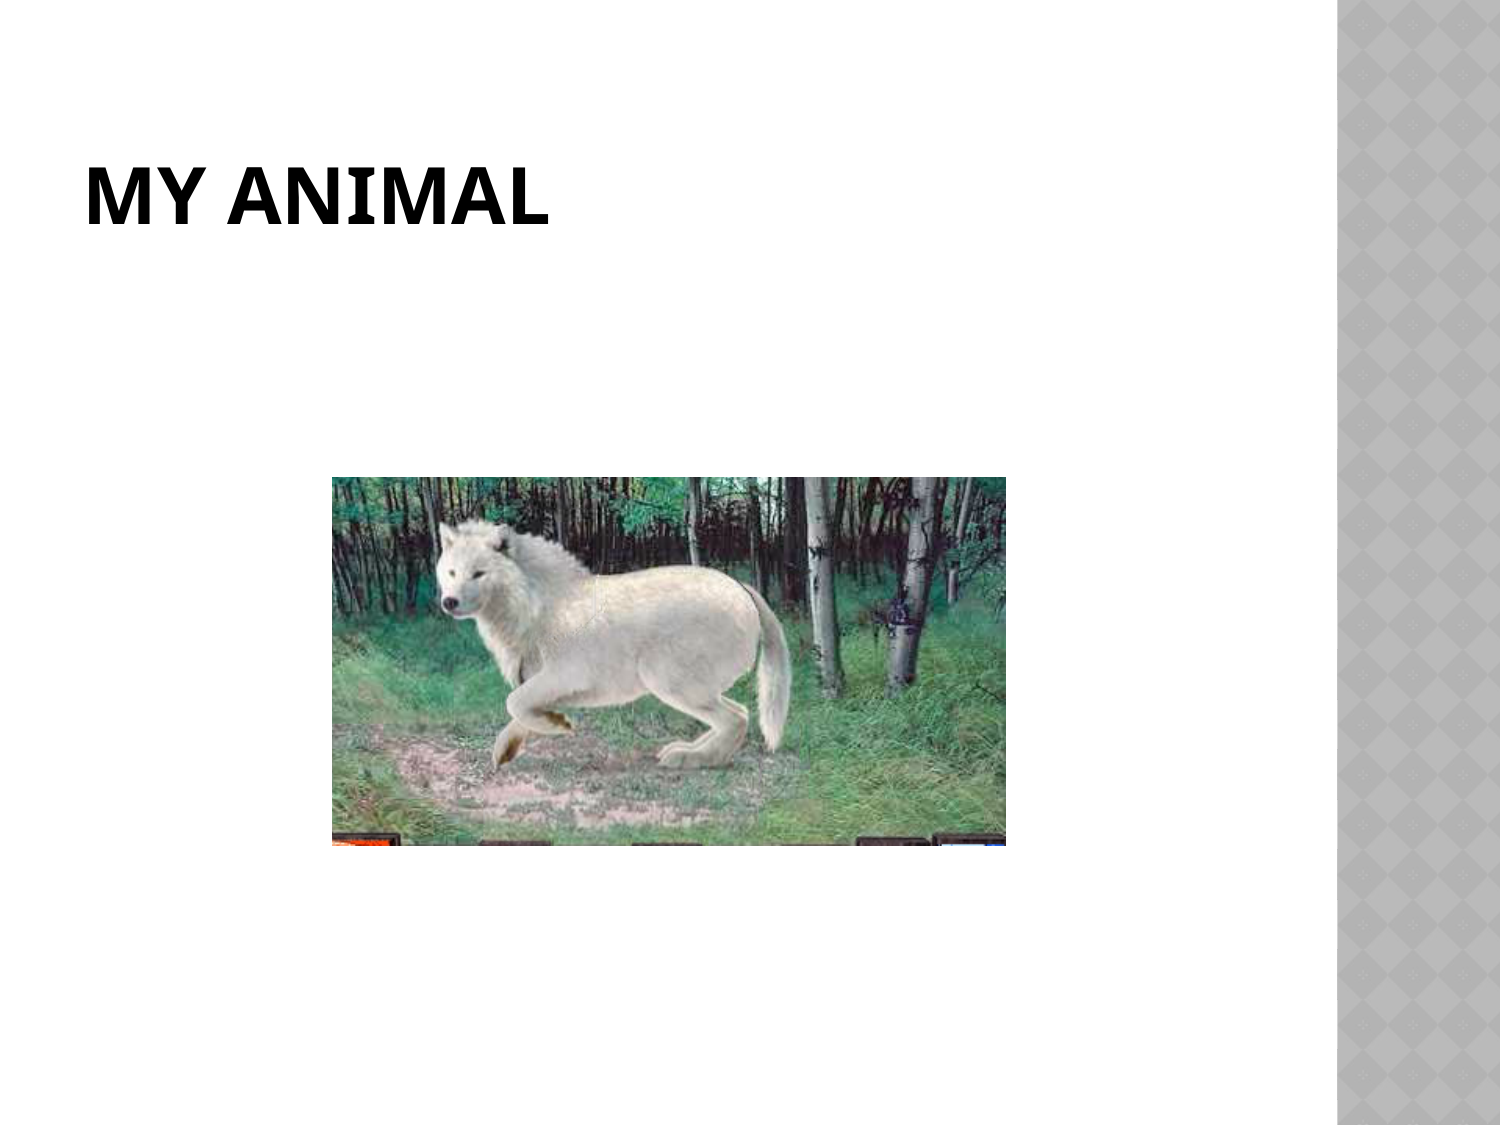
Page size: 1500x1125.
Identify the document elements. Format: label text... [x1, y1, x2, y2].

title My Animal [75, 52, 1263, 240]
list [331, 476, 1006, 847]
